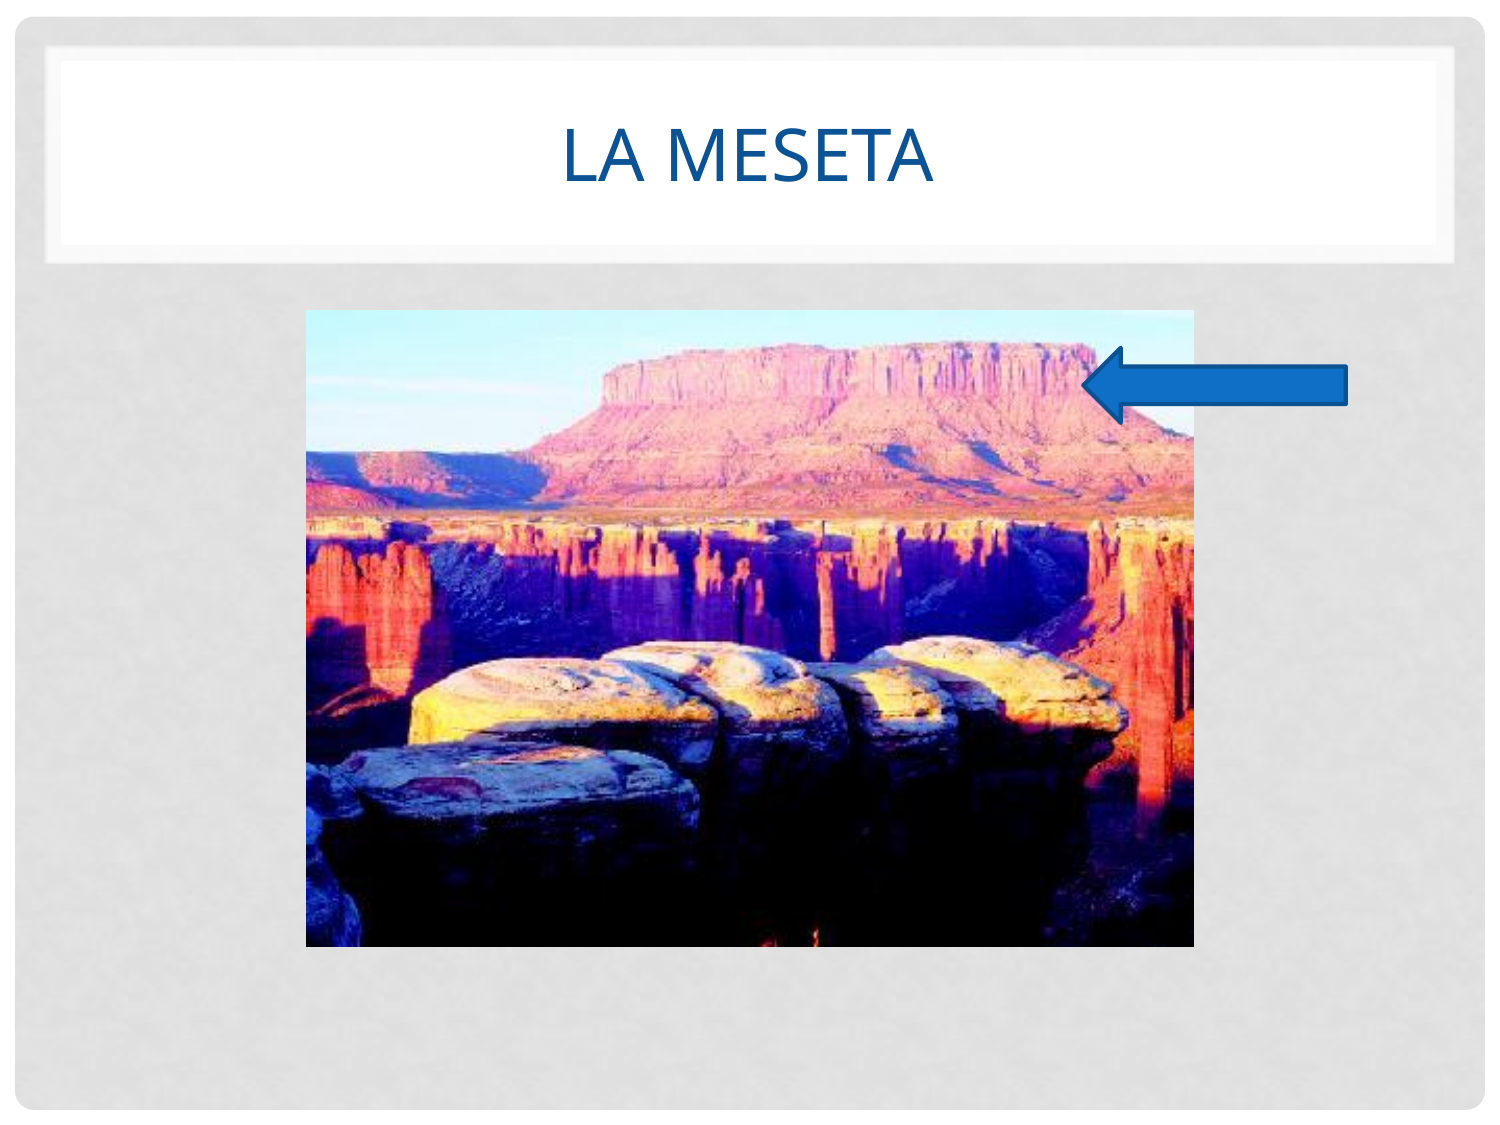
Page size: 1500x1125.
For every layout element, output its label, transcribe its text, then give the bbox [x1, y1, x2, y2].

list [305, 310, 1194, 947]
text_box [1194, 364, 1348, 407]
title la meseta [69, 66, 1425, 238]
